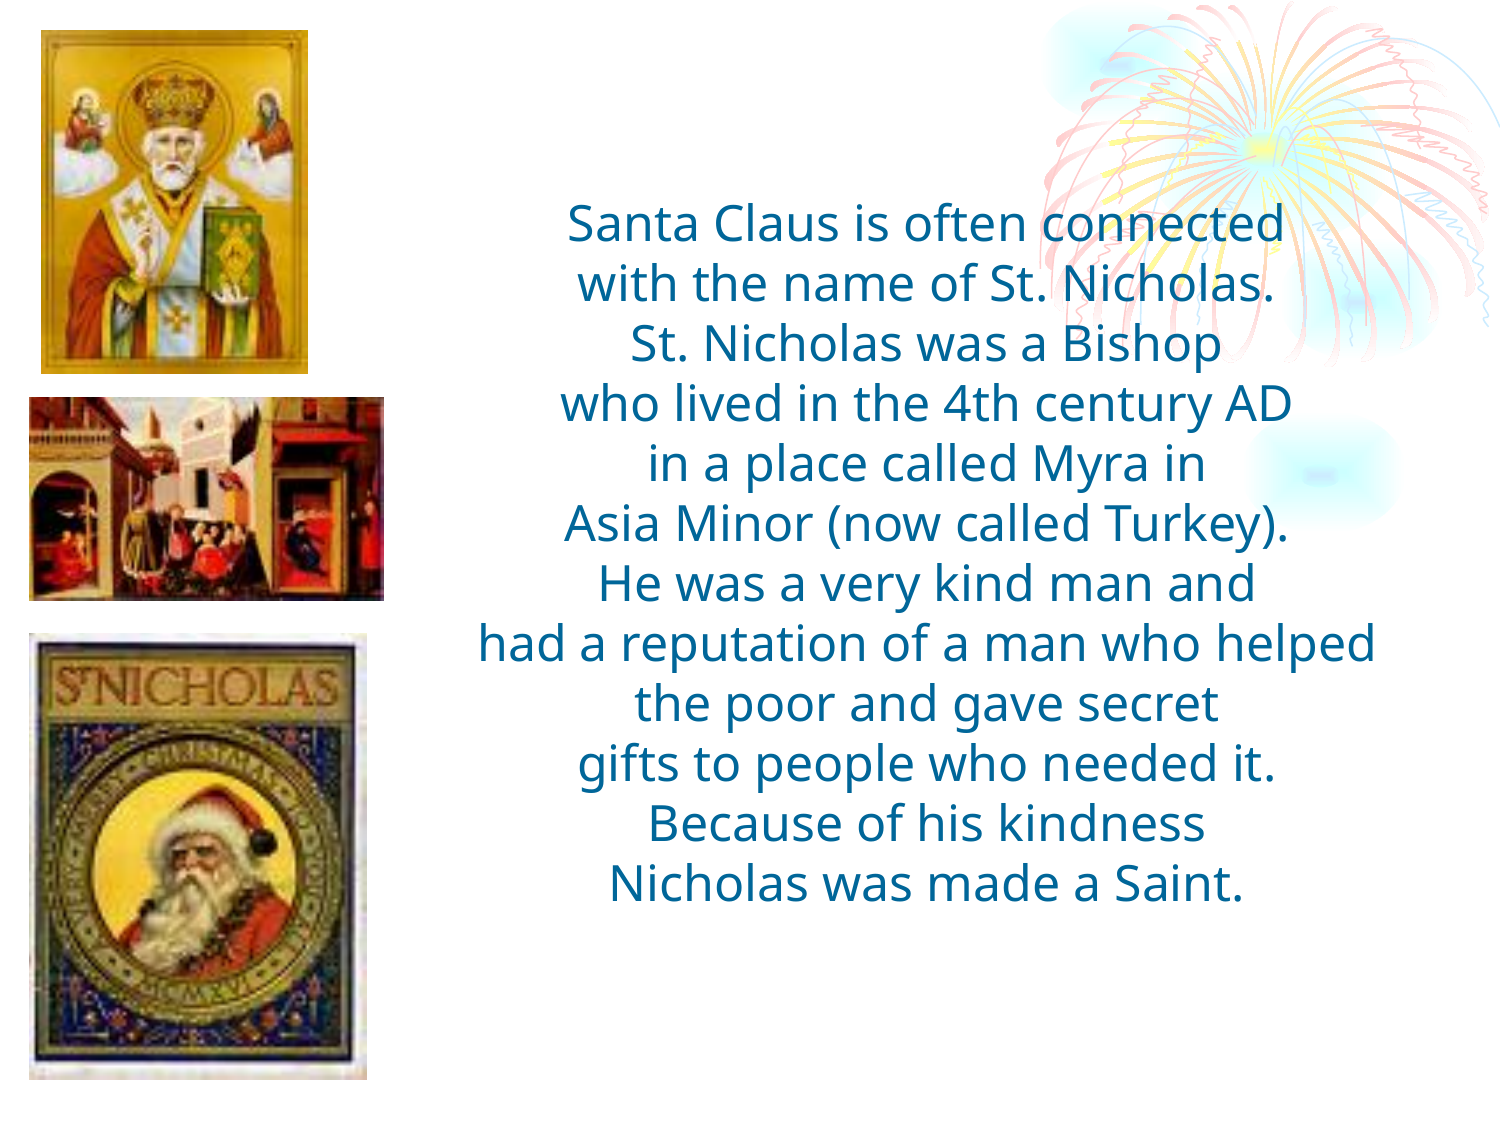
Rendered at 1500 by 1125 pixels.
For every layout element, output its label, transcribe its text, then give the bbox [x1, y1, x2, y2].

picture [40, 30, 309, 374]
picture [29, 396, 385, 601]
picture [29, 633, 368, 1081]
text_box Santa Claus is often connected with the name of St. Nicholas. St. Nicholas was a Bishop who lived in the 4th century AD in a place called Myra in Asia Minor (now called Turkey). He was a very kind man and had a reputation of a man who helped the poor and gave secret gifts to people who needed it. Because of his kindness Nicholas was made a Saint. [462, 184, 1406, 919]
